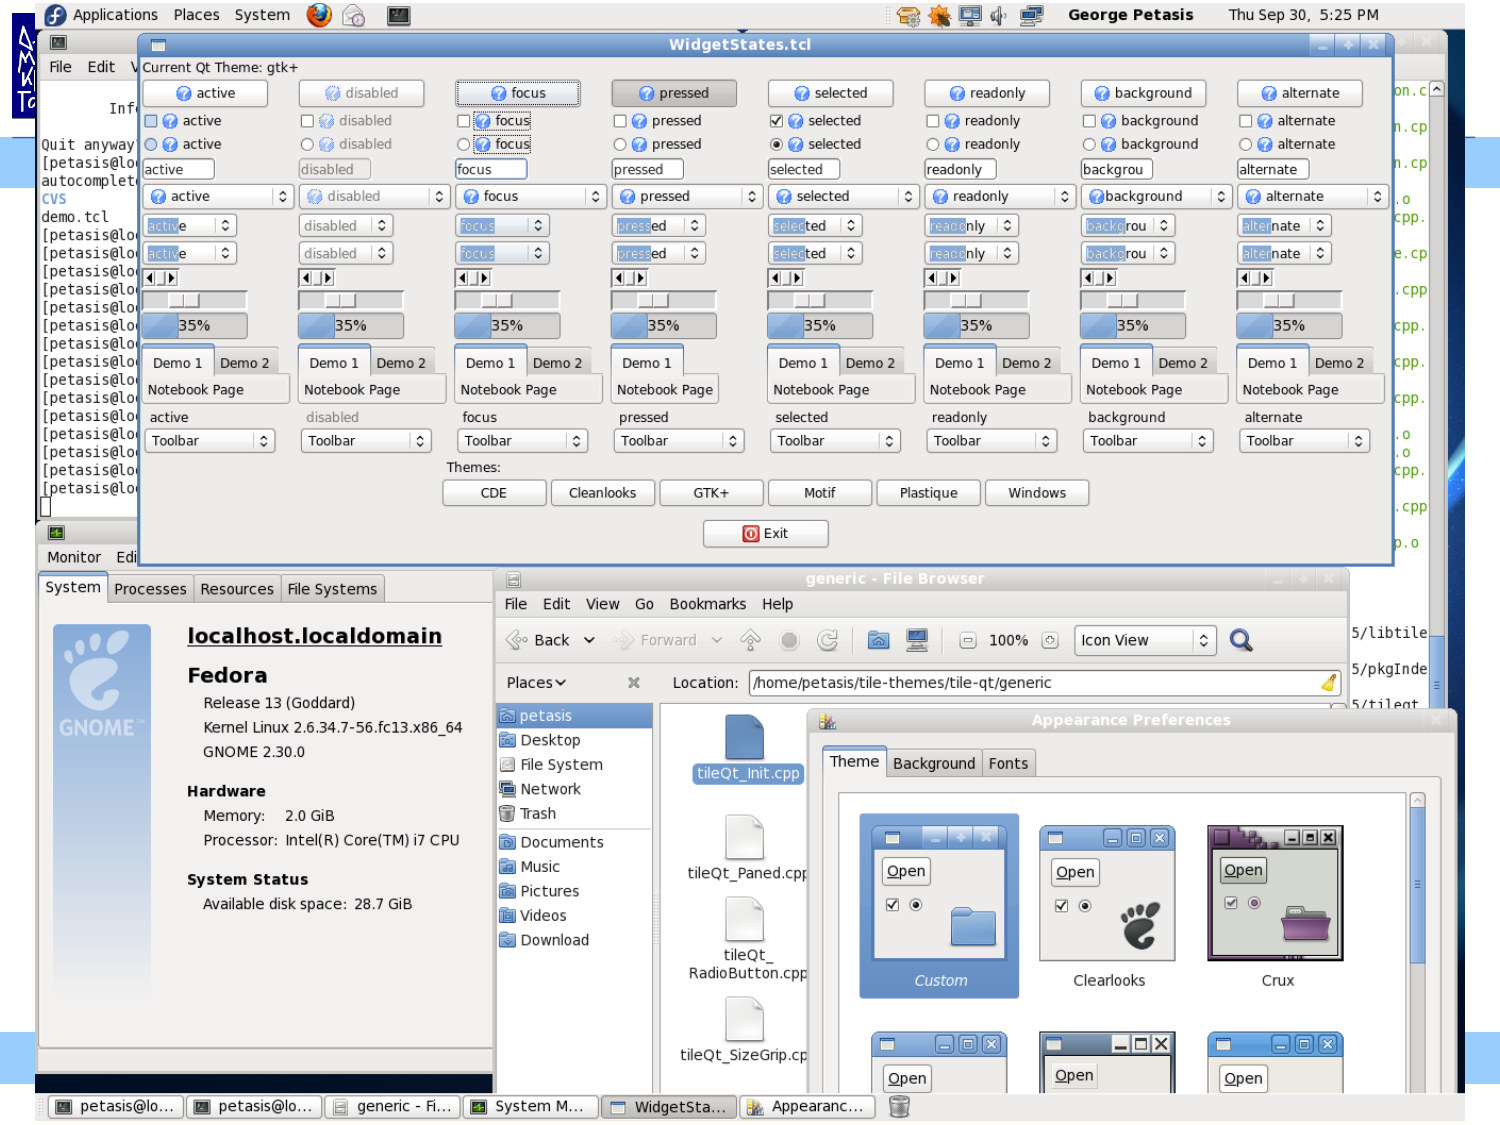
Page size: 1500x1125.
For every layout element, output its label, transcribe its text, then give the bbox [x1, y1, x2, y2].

slide_number 13 [1467, 1033, 1476, 1084]
picture [11, 2, 1465, 1123]
